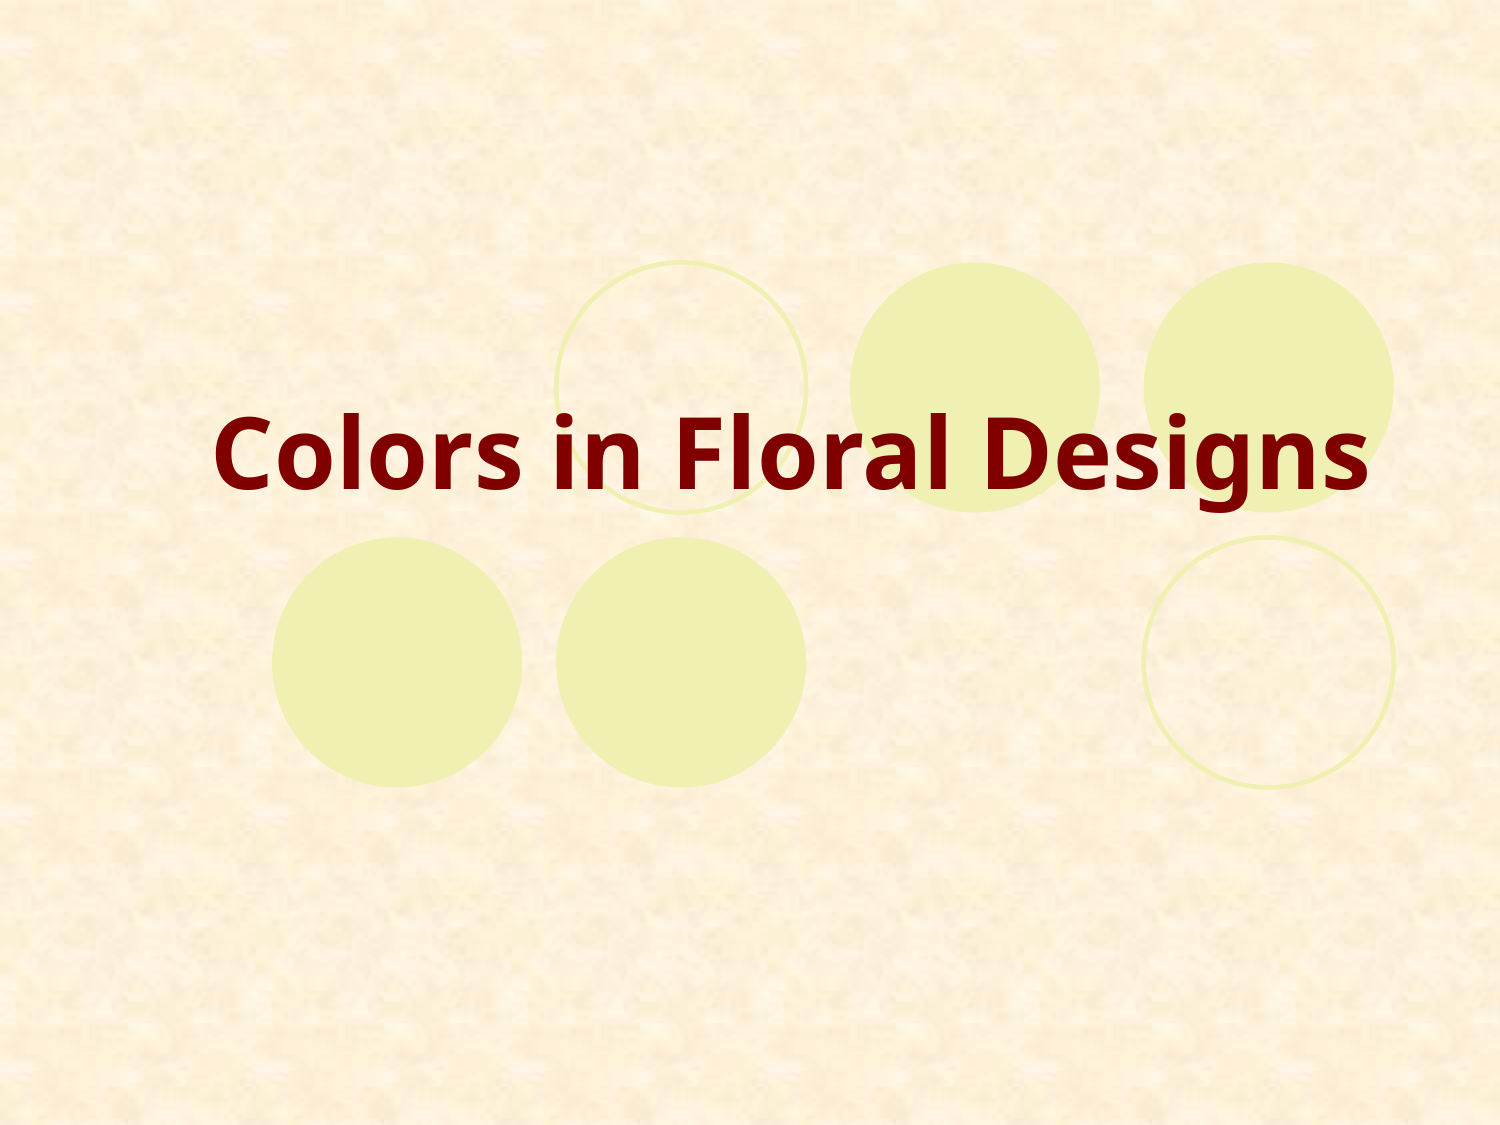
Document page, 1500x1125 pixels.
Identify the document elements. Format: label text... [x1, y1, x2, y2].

picture [0, 0, 1500, 1125]
title Colors in Floral Designs [112, 199, 1388, 518]
